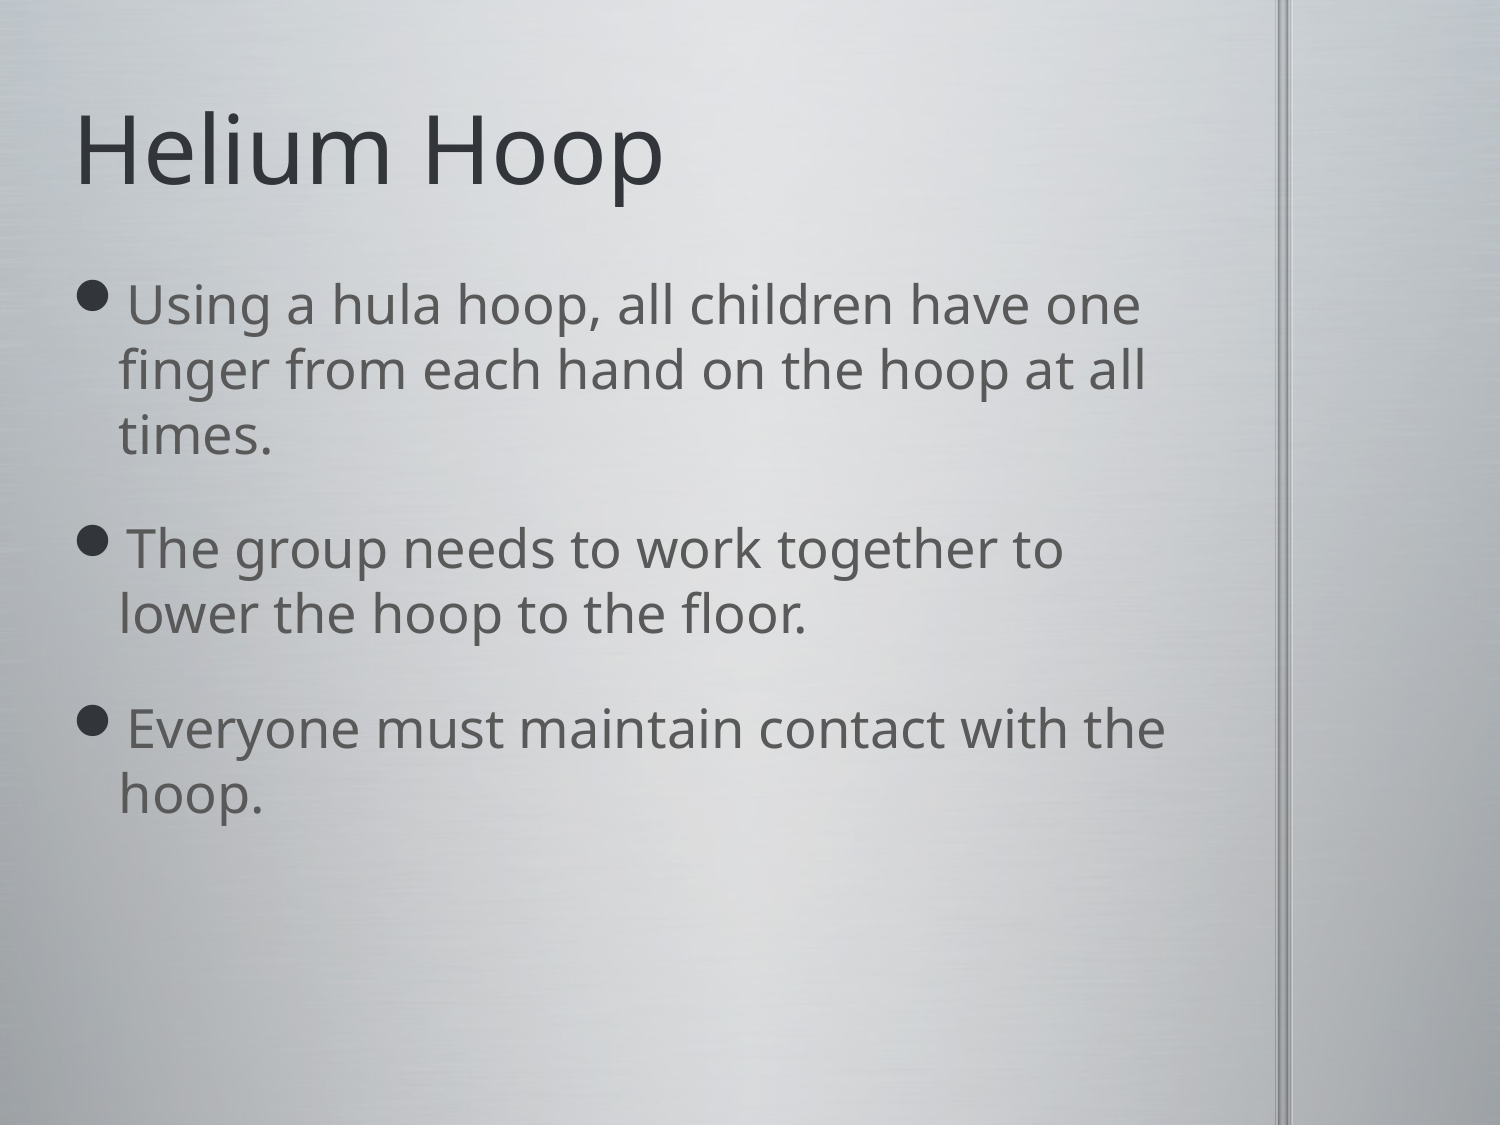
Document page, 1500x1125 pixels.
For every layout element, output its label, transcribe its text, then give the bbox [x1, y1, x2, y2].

picture [0, 0, 1500, 1125]
list Using a hula hoop, all children have one finger from each hand on the hoop at all times. The group needs to work together to lower the hoop to the floor. Everyone must maintain contact with the hoop. [57, 262, 1220, 1005]
title Helium Hoop [57, 86, 1220, 207]
